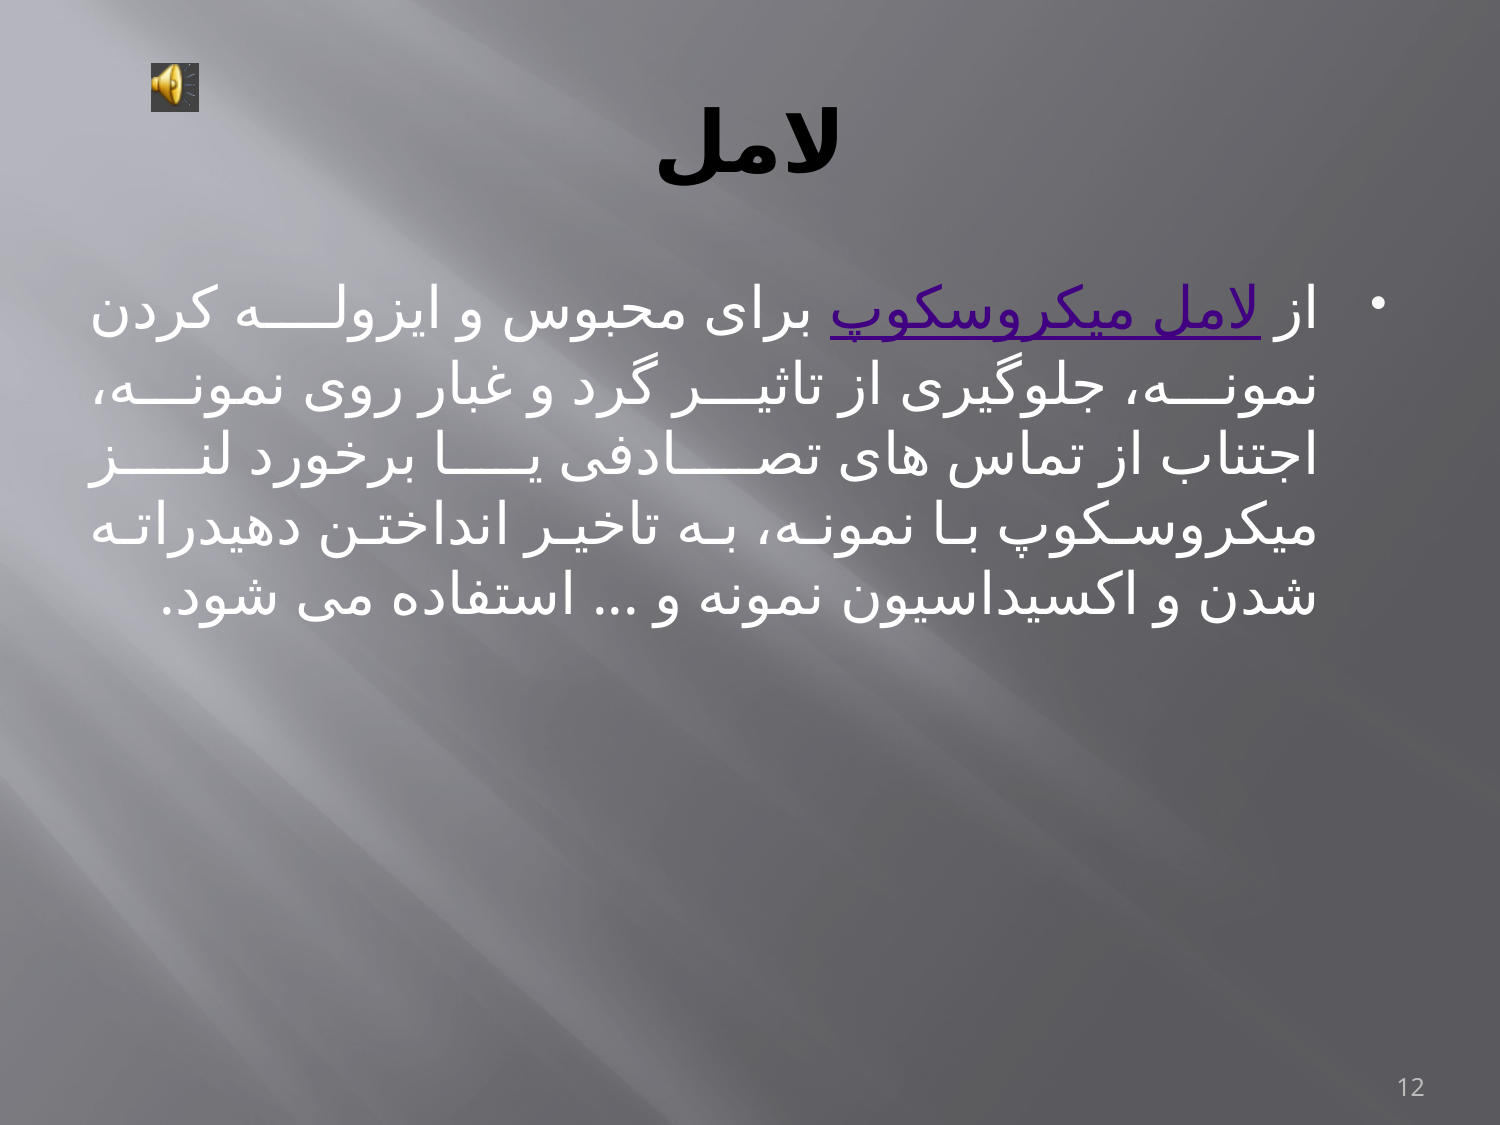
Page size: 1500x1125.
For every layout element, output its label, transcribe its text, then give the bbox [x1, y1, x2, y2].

list از لامل میکروسکوپ برای محبوس و ایزوله کردن نمونه، جلوگیری از تاثیر گرد و غبار روی نمونه، اجتناب از تماس های تصادفی یا برخورد لنز میکروسکوپ با نمونه، به تاخیر انداختن دهیدراته شدن و اکسیداسیون نمونه و ... استفاده می شود. [75, 262, 1425, 1035]
picture [149, 62, 201, 113]
title لامل [75, 45, 1425, 233]
slide_number 12 [1299, 1052, 1425, 1113]
